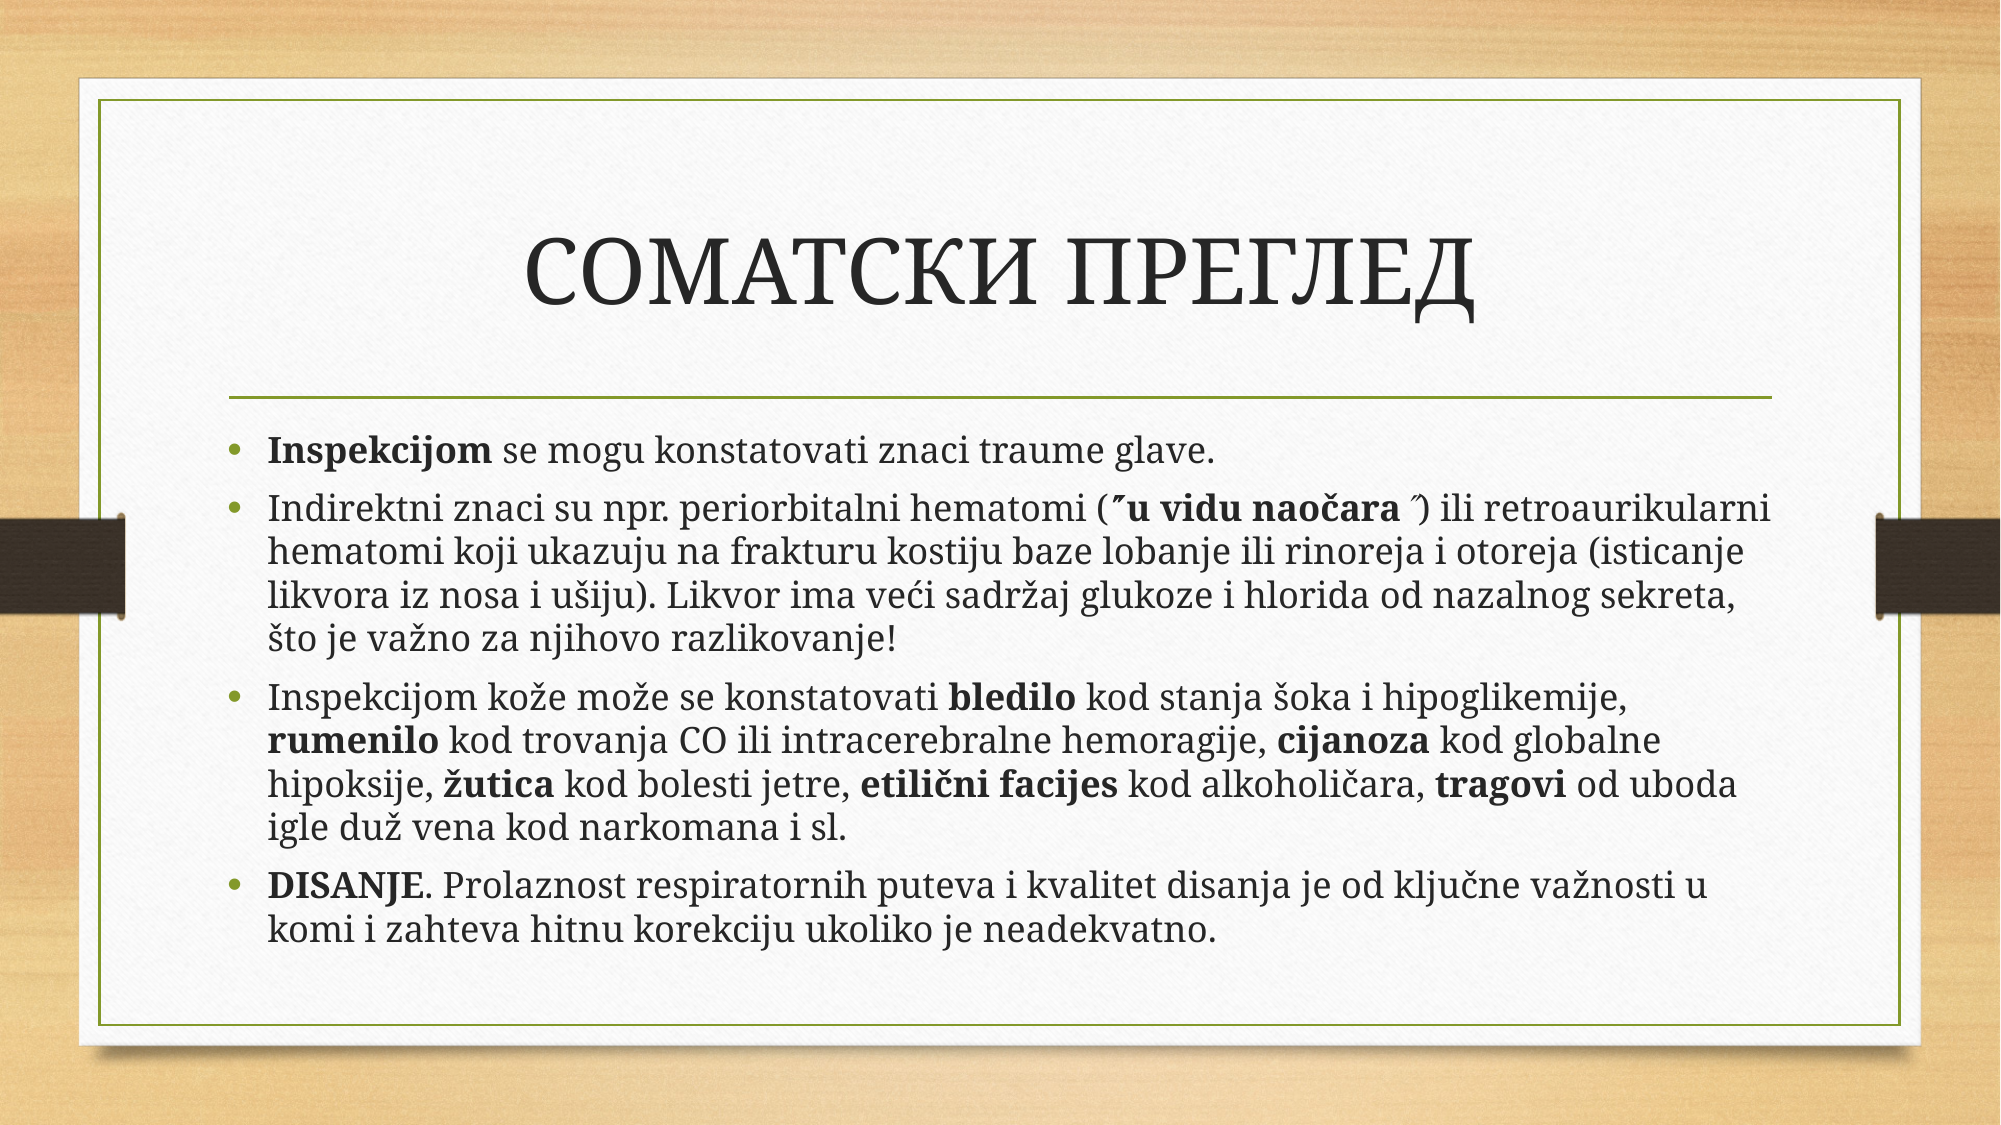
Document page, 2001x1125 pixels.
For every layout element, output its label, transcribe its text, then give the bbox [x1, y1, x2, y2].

list Inspekcijom se mogu konstatovati znaci traume glave. Indirektni znaci su npr. periorbitalni hematomi (u vidu naočara) ili retroaurikularni hematomi koji ukazuju na frakturu kostiju baze lobanje ili rinoreja i otoreja (isticanje likvora iz nosa i ušiju). Likvor ima veći sadržaj glukoze i hlorida od nazalnog sekreta, što je važno za njihovo razlikovanje! Inspekcijom kože može se konstatovati bledilo kod stanja šoka i hipoglikemije, rumenilo kod trovanja CO ili intracerebralne hemoragije, cijanoza kod globalne hipoksije, žutica kod bolesti jetre, etilični facijes kod alkoholičara, tragovi od uboda igle duž vena kod narkomana i sl. DISANJE. Prolaznost respiratornih puteva i kvalitet disanja je od ključne važnosti u komi i zahteva hitnu korekciju ukoliko je neadekvatno. [212, 419, 1788, 964]
title СОМАТСКИ ПРЕГЛЕД [212, 161, 1788, 375]
picture [0, 0, 2001, 1125]
